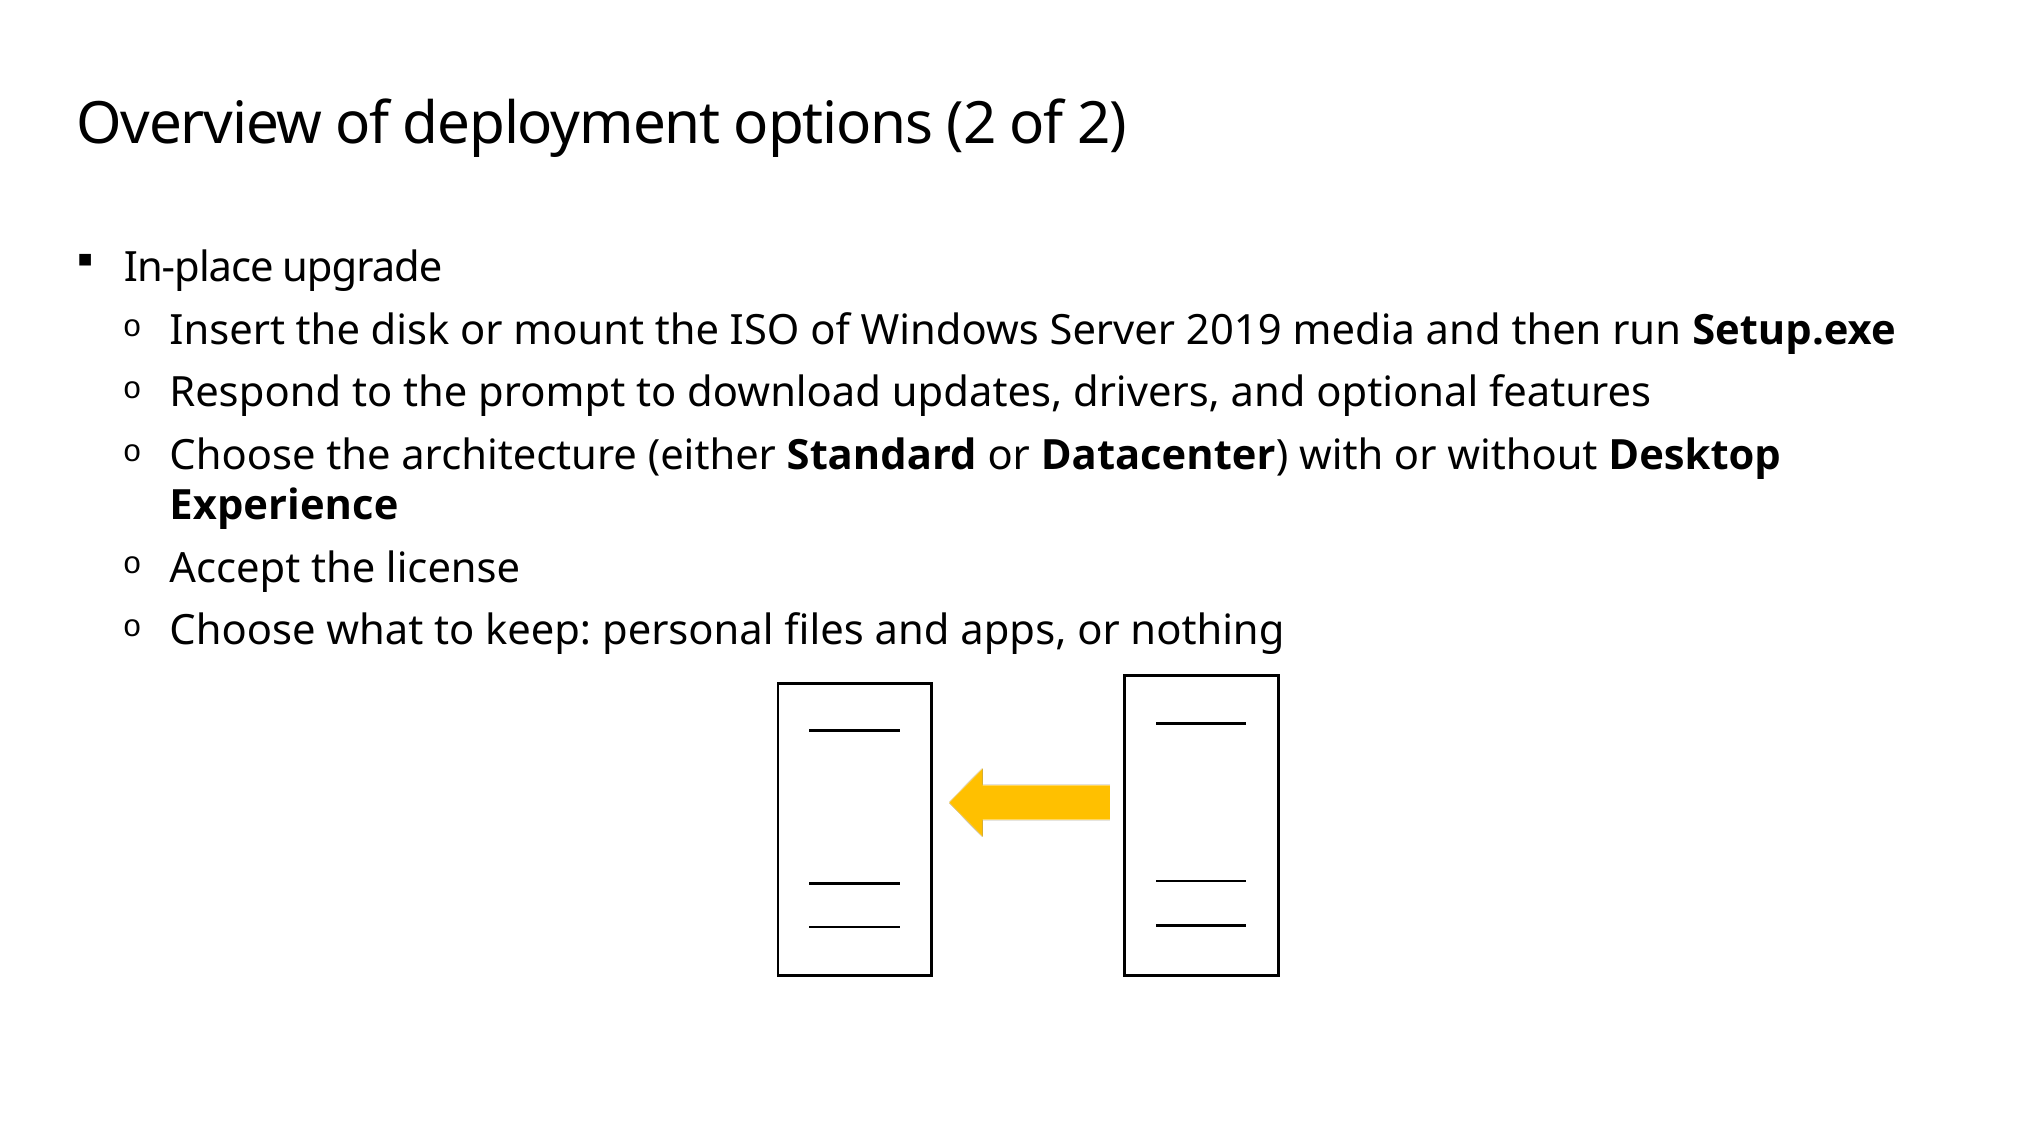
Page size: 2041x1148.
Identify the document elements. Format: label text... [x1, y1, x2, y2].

title Overview of deployment options (2 of 2) [76, 93, 1968, 161]
list In-place upgrade Insert the disk or mount the ISO of Windows Server 2019 media and then run Setup.exe Respond to the prompt to download updates, drivers, and optional features Choose the architecture (either Standard or Datacenter) with or without Desktop Experience Accept the license Choose what to keep: personal files and apps, or nothing [76, 240, 1970, 1074]
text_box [777, 675, 1279, 976]
